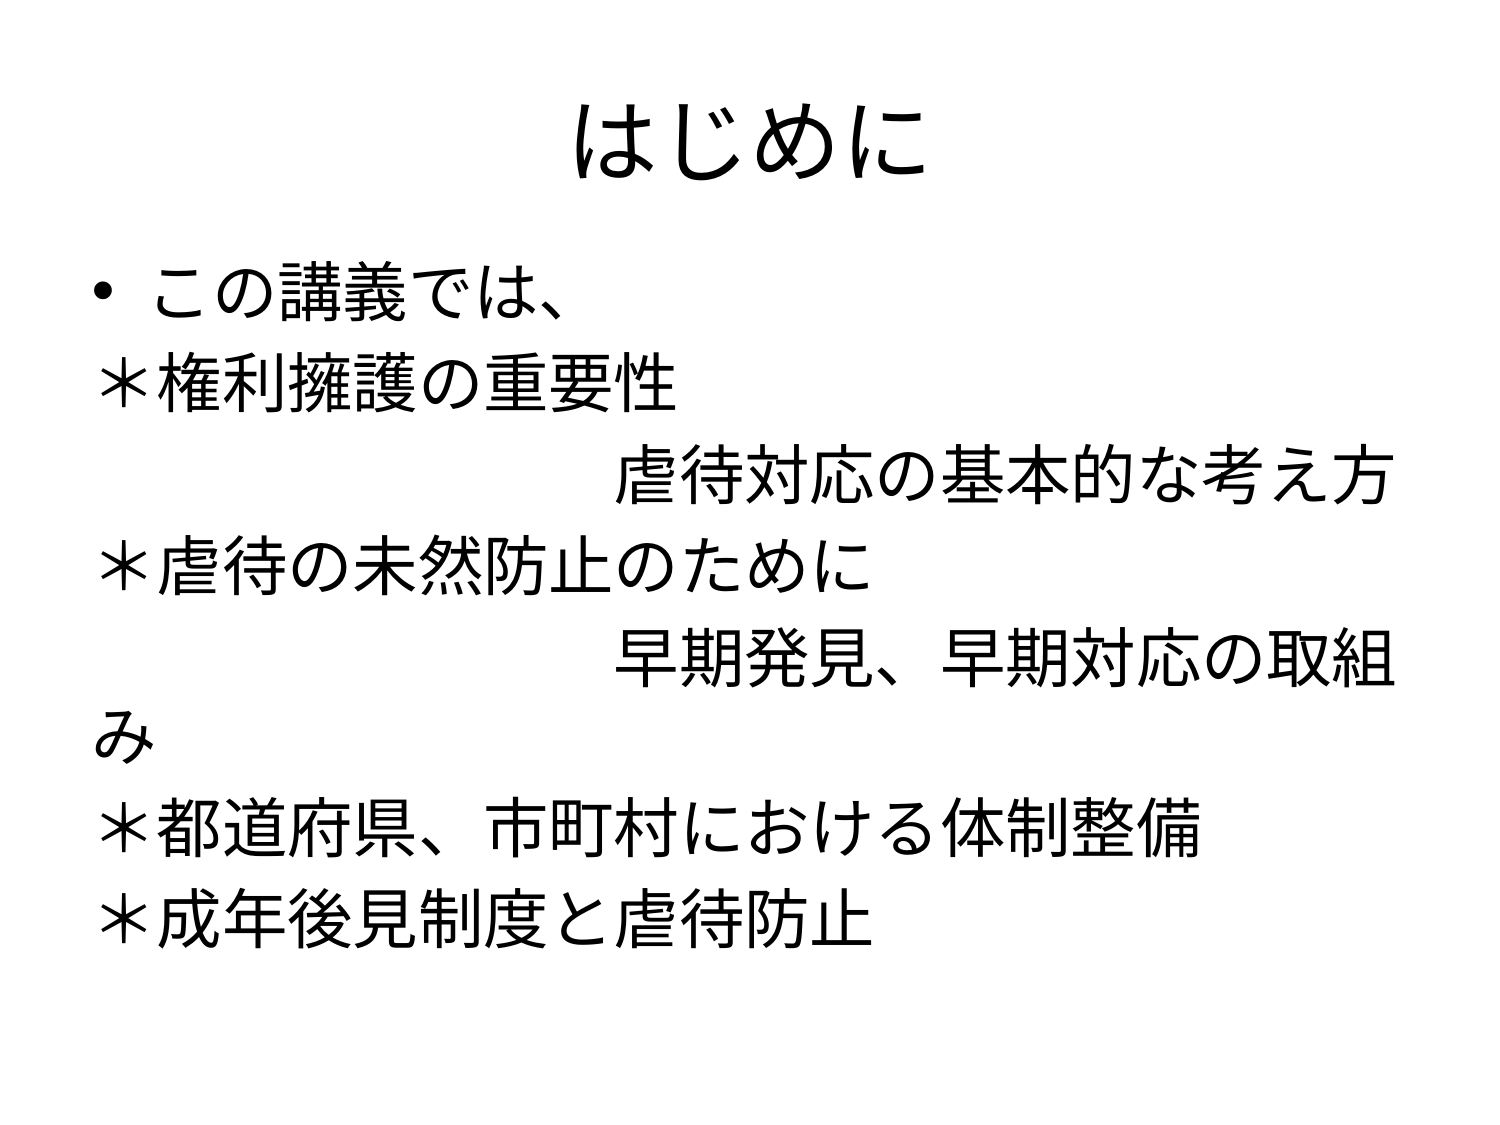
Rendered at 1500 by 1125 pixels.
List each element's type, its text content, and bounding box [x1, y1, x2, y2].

title はじめに [75, 45, 1425, 233]
list この講義では、 ＊権利擁護の重要性 虐待対応の基本的な考え方 ＊虐待の未然防止のために 早期発見、早期対応の取組み ＊都道府県、市町村における体制整備 ＊成年後見制度と虐待防止 [76, 243, 1427, 986]
